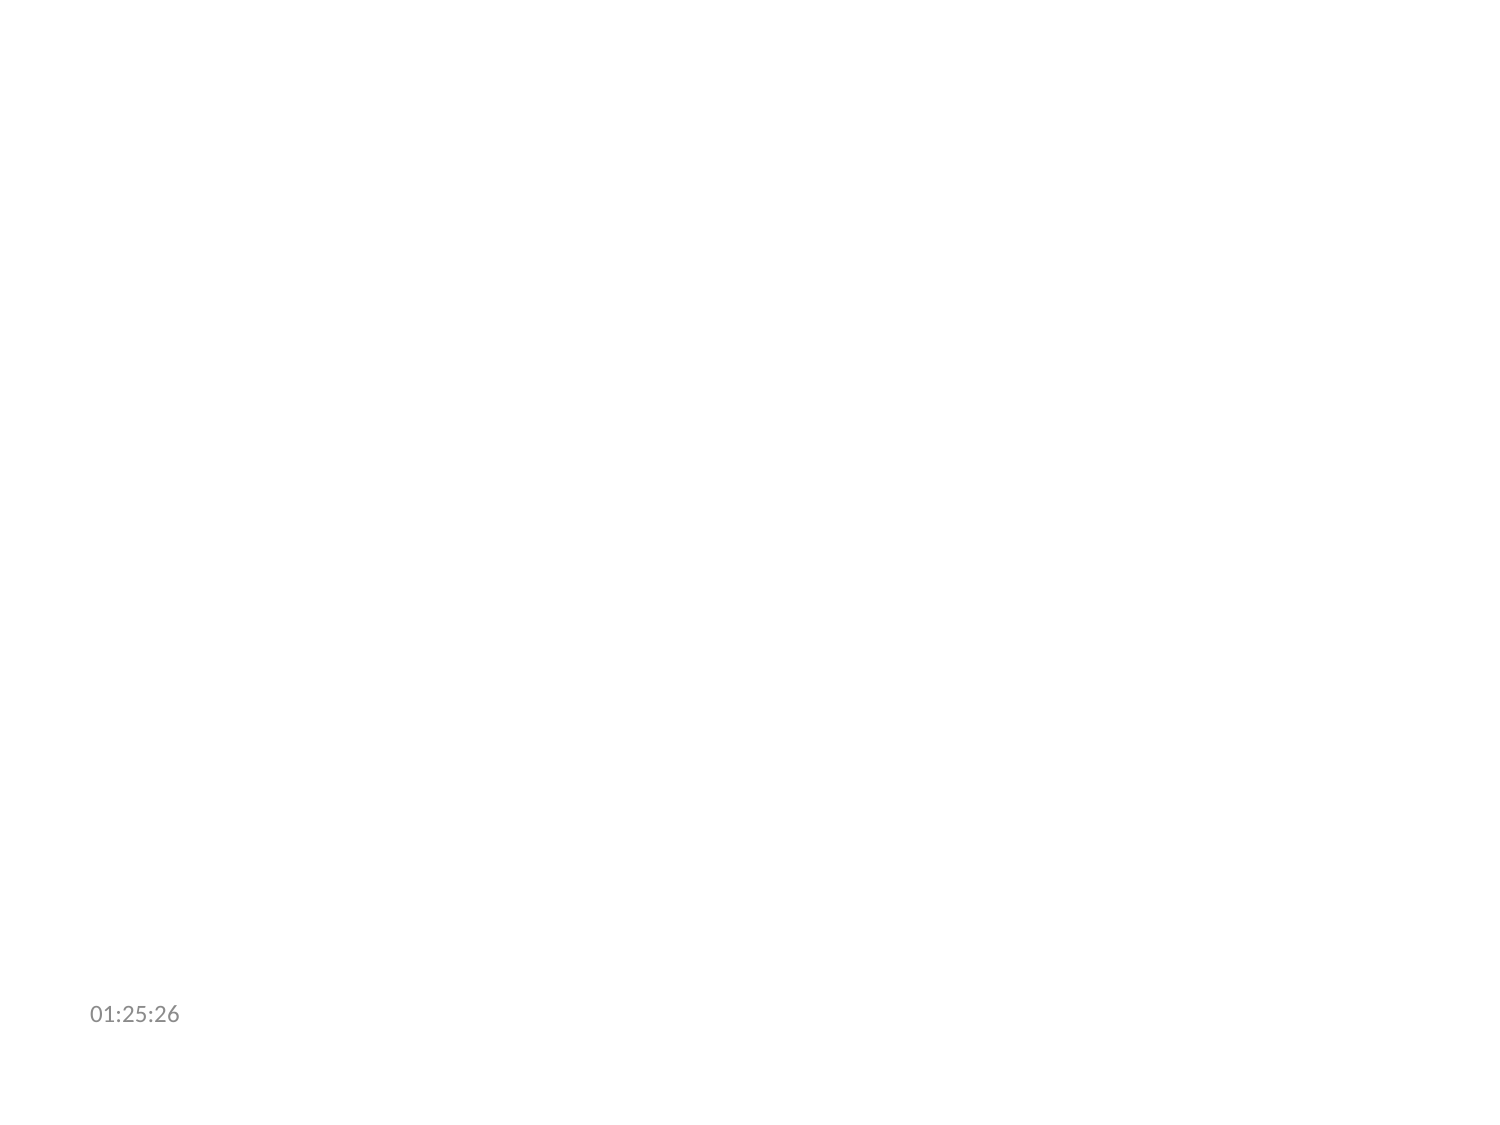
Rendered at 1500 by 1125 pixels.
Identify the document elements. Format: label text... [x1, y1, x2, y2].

text_box 15:35:09 [75, 982, 425, 1043]
